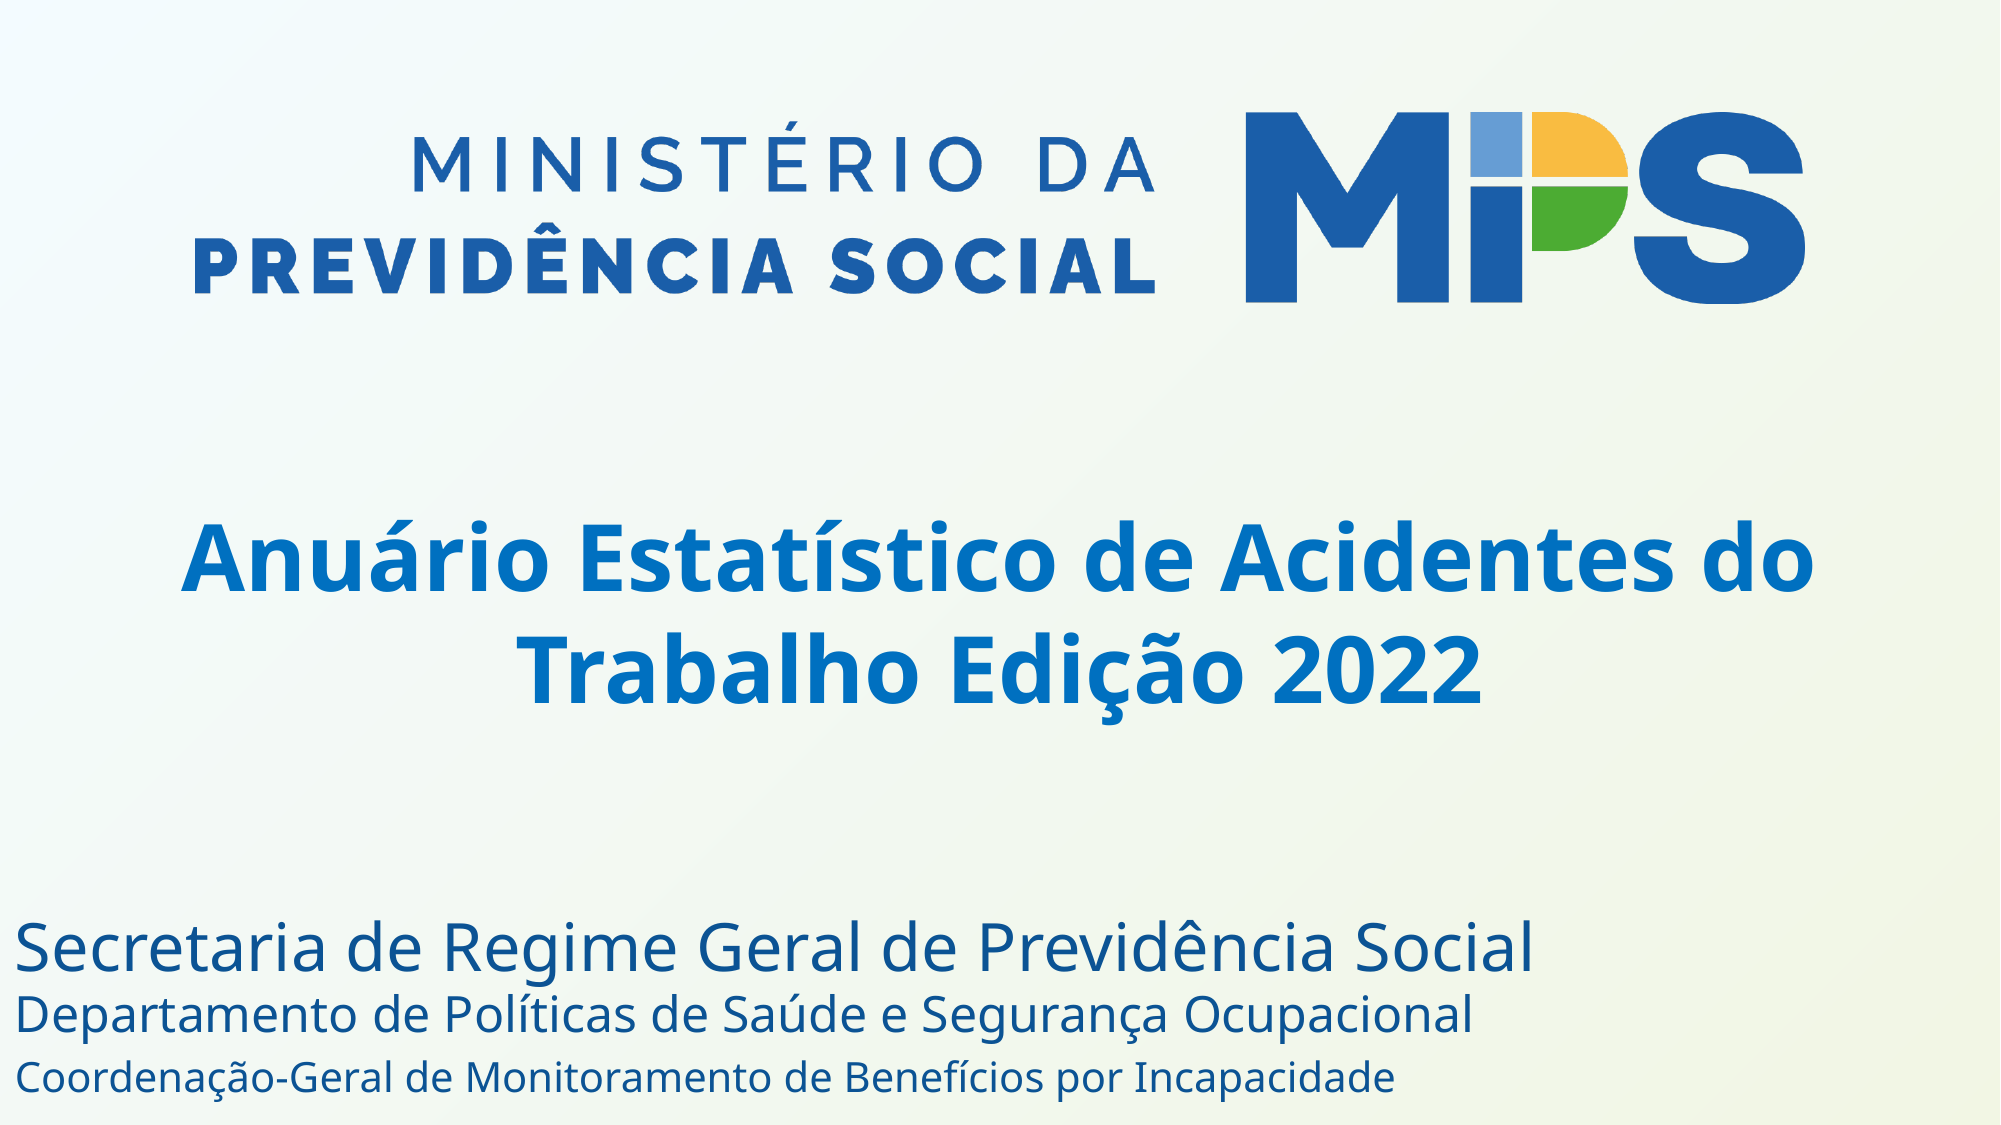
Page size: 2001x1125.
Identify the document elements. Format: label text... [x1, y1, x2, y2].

picture [195, 111, 1805, 305]
text_box Secretaria de Regime Geral de Previdência Social Departamento de Políticas de Saúde e Segurança Ocupacional Coordenação-Geral de Monitoramento de Benefícios por Incapacidade [0, 918, 1556, 1109]
text_box Anuário Estatístico de Acidentes do Trabalho Edição 2022 [120, 491, 1880, 732]
